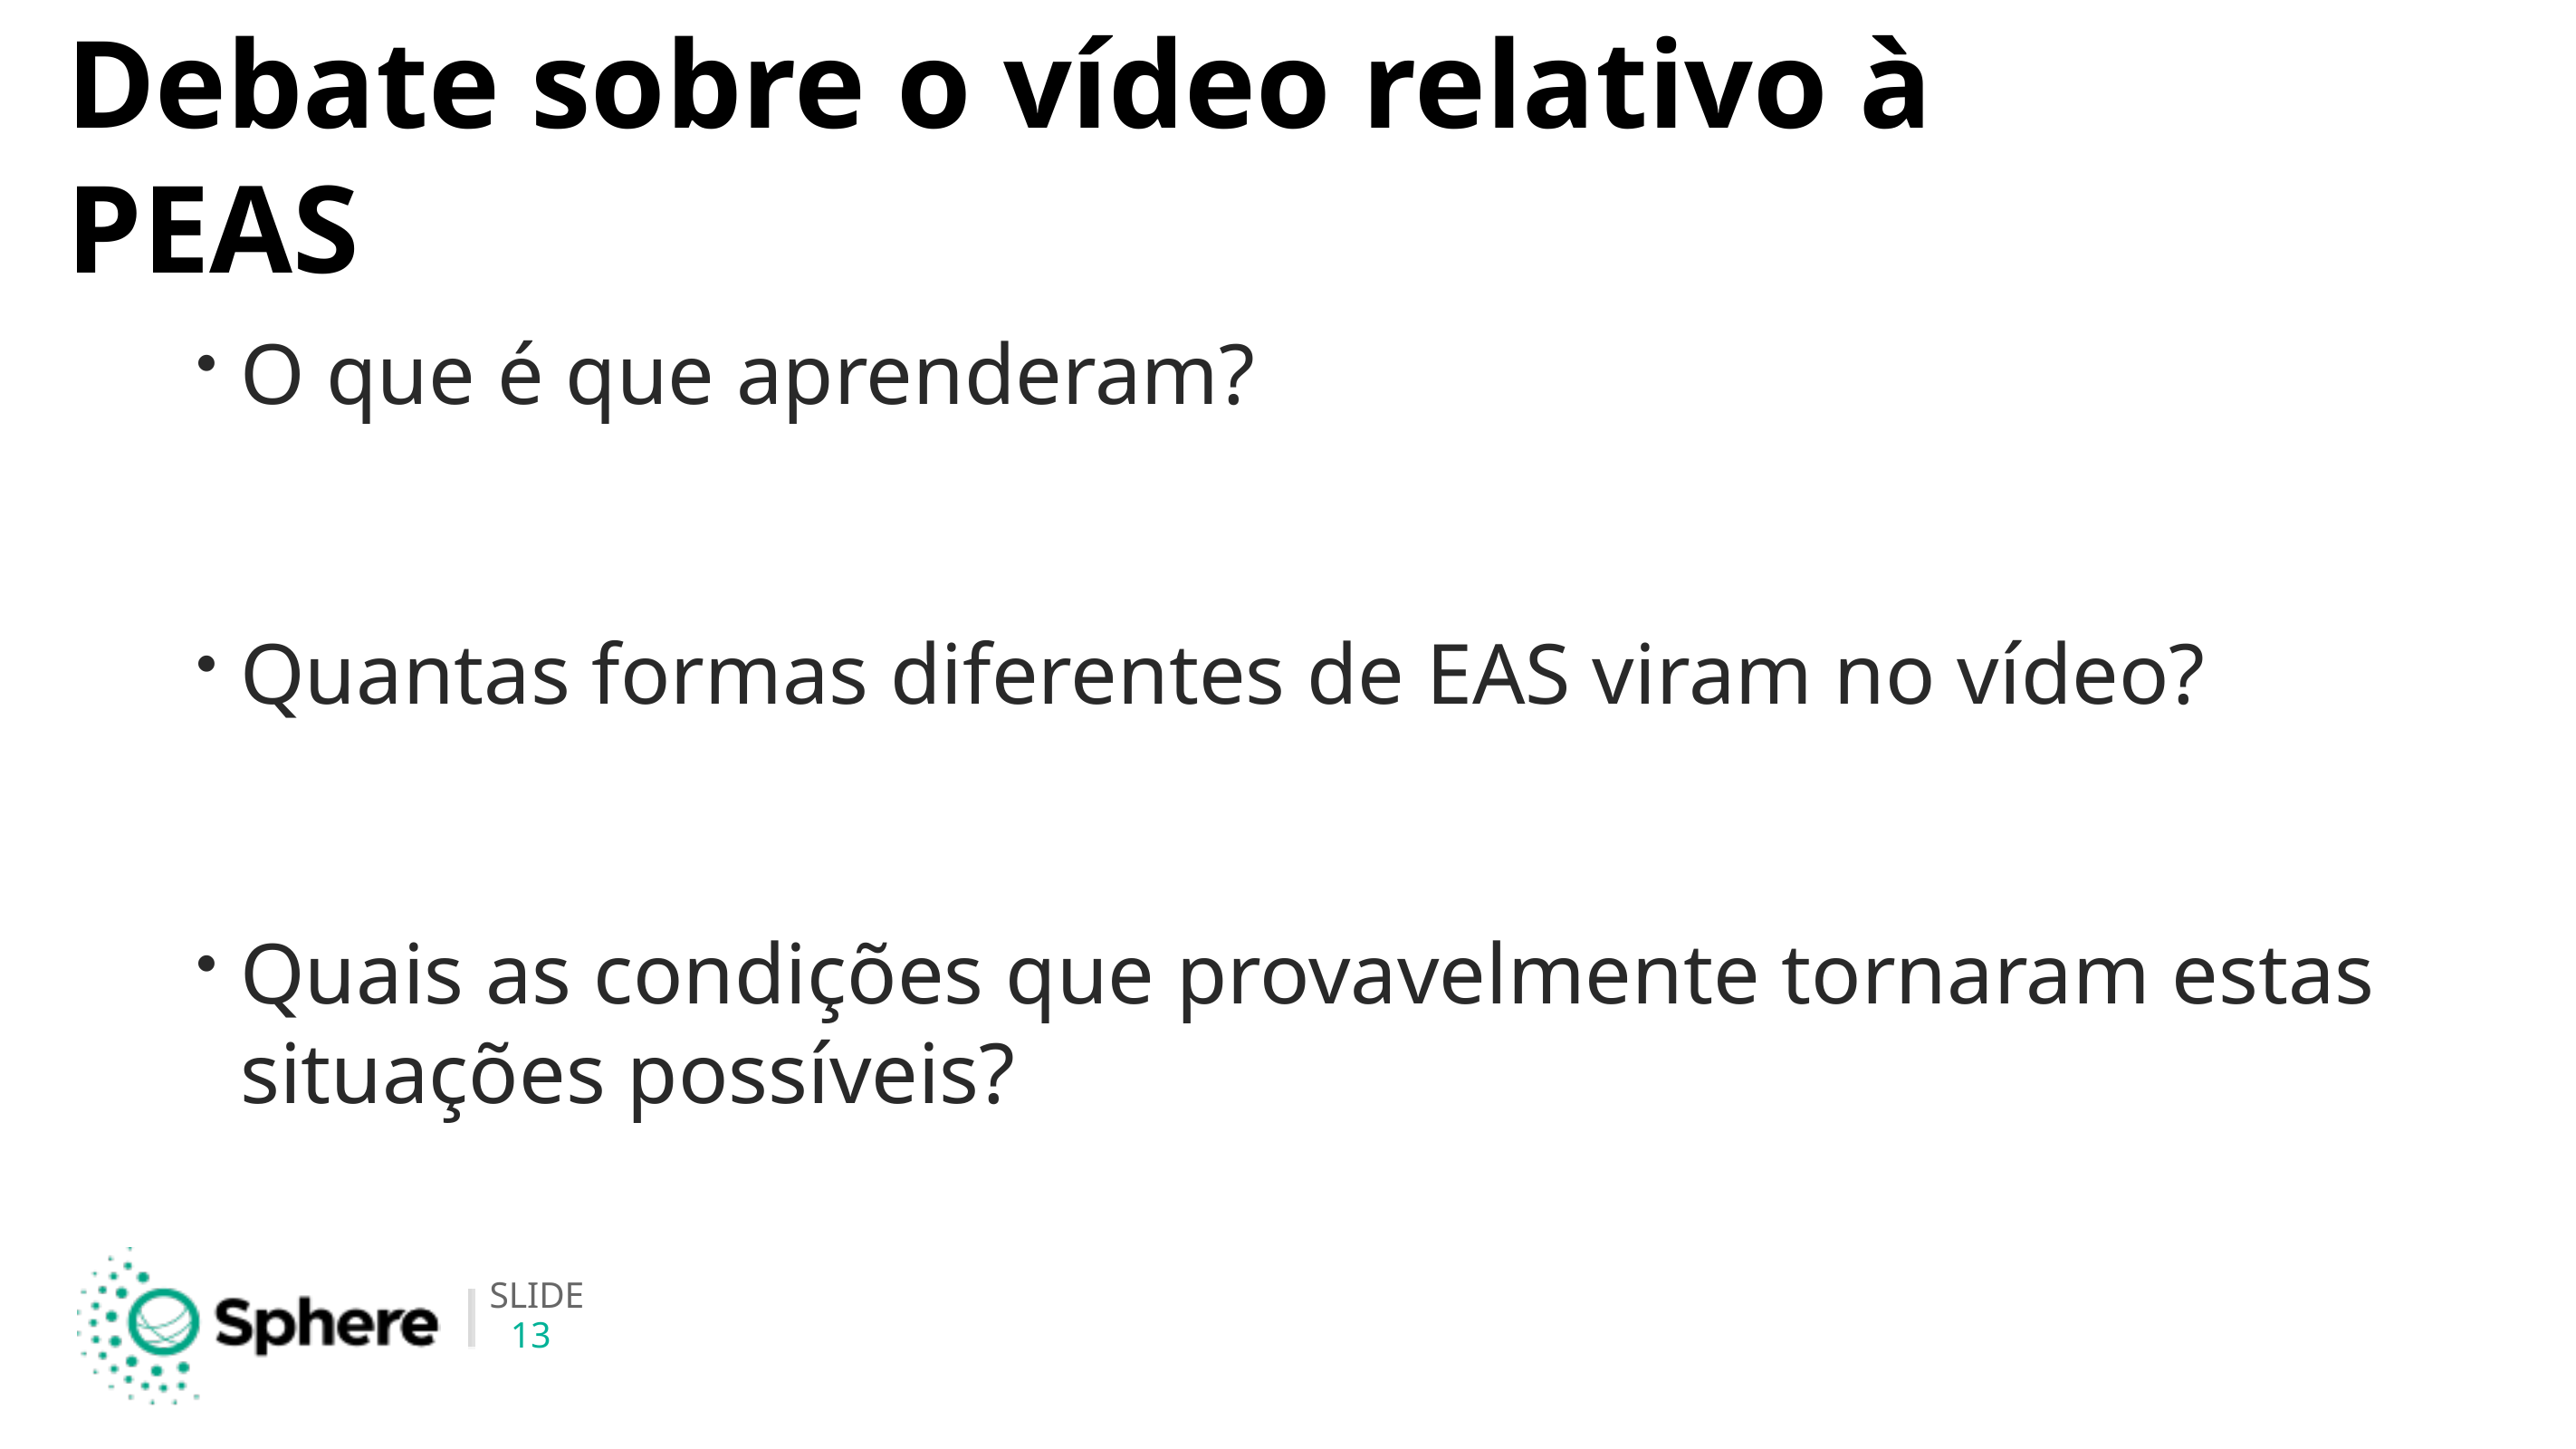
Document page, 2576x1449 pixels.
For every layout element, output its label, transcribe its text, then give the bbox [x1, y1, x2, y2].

slide_number 13 [502, 1304, 562, 1364]
picture [468, 1289, 479, 1349]
list O que é que aprenderam? Quantas formas diferentes de EAS viram no vídeo? Quais as condições que provavelmente tornaram estas situações possíveis? [187, 312, 2388, 1248]
picture [77, 1247, 441, 1407]
title Debate sobre o vídeo relativo à PEAS [58, 0, 2258, 321]
